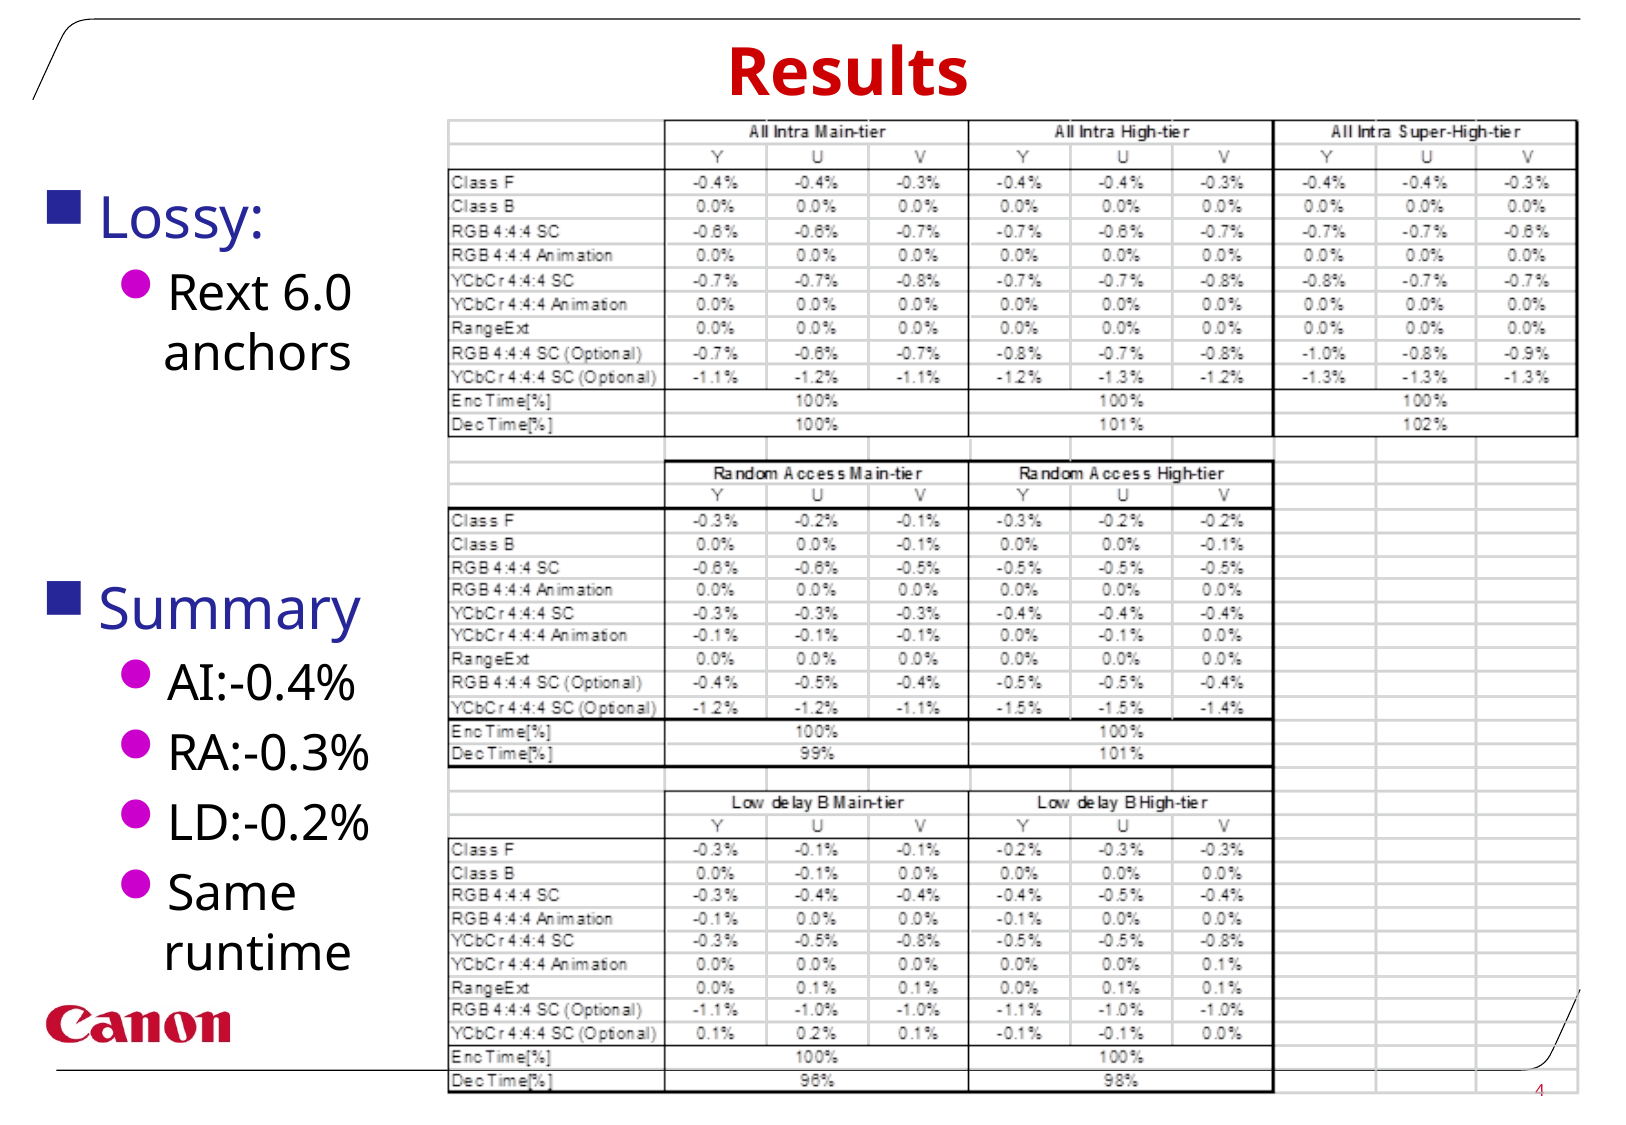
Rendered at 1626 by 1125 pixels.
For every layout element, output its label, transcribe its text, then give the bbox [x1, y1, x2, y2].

picture [446, 117, 1581, 1097]
list Lossy: Rext 6.0 anchors Summary AI:-0.4% RA:-0.3% LD:-0.2% Same runtime [27, 172, 440, 1004]
picture [44, 1004, 232, 1043]
title Results [151, 19, 1546, 119]
